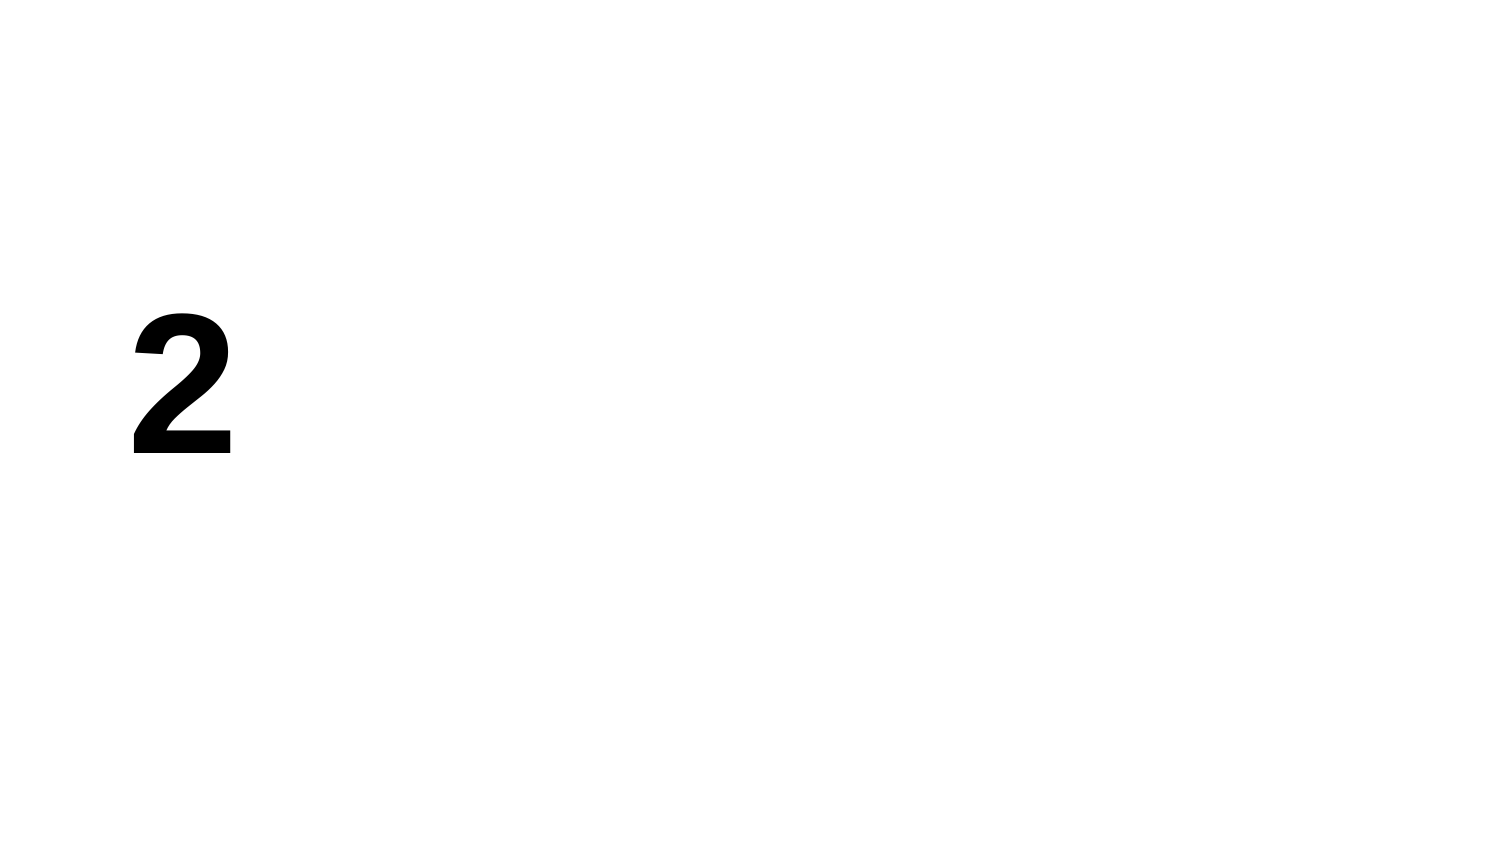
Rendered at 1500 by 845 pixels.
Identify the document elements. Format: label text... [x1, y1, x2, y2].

text_box 2 [112, 235, 1388, 509]
